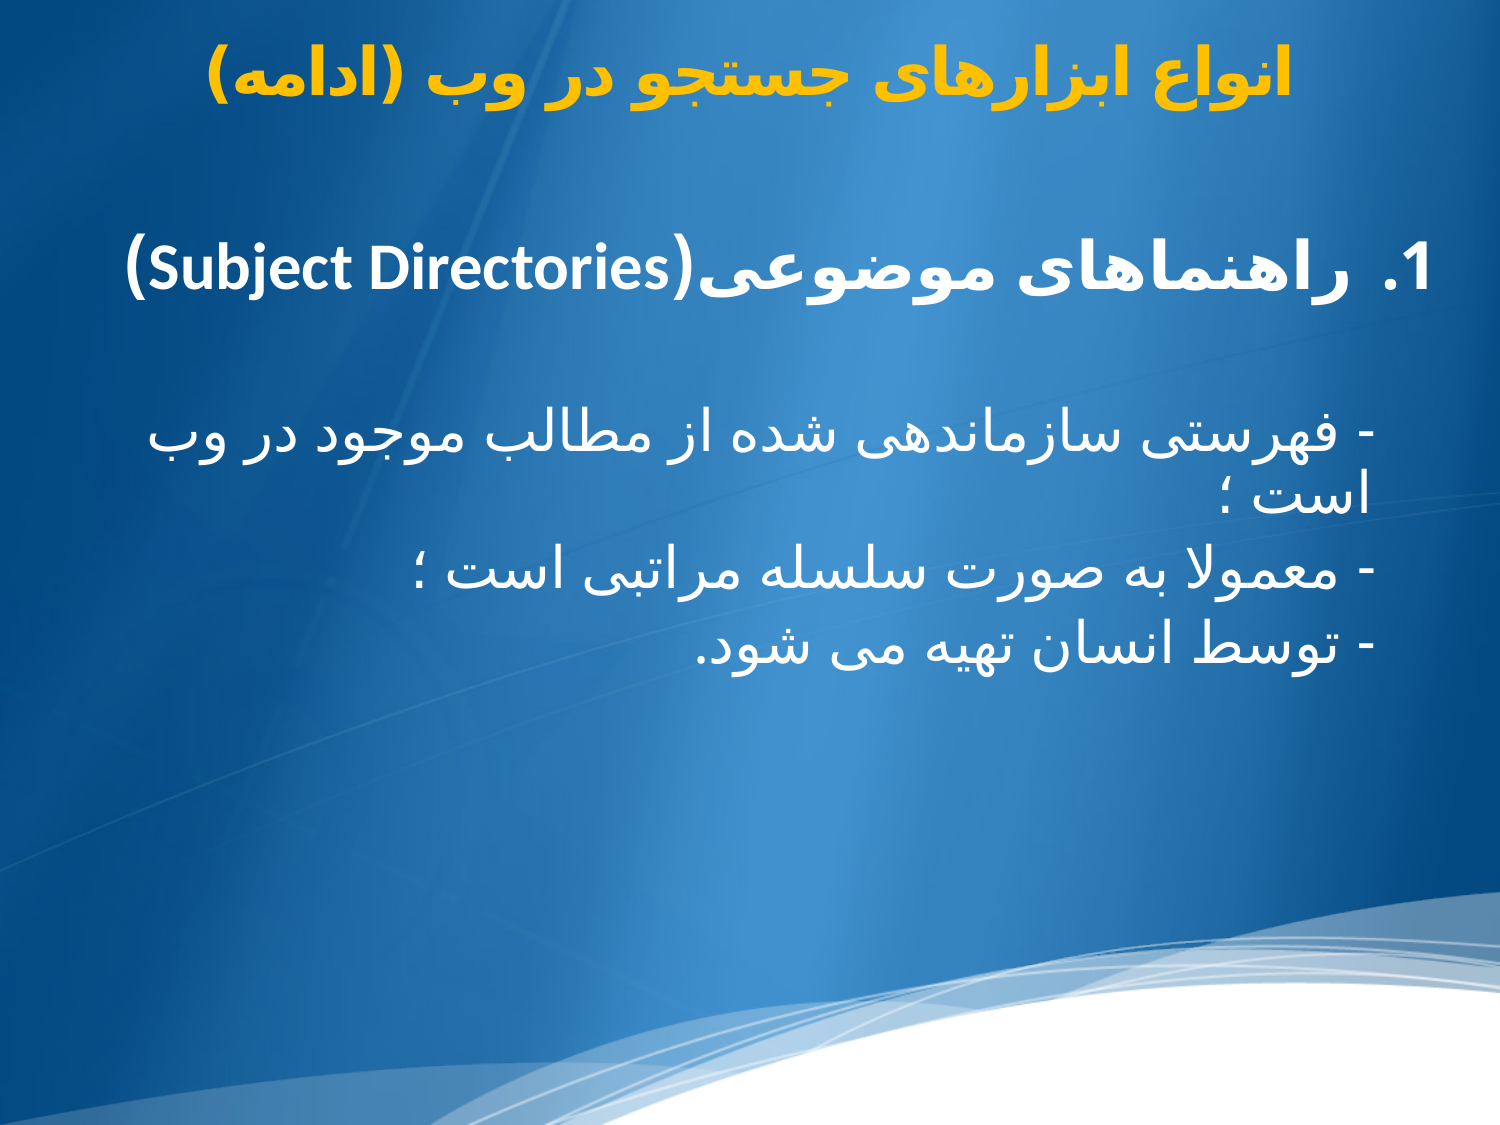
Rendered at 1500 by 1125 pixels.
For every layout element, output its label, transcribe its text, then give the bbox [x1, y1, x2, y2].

title انواع ابزارهای جستجو در وب (ادامه) [62, 37, 1438, 113]
list راهنماهای موضوعی(Subject Directories) - فهرستی سازماندهی شده از مطالب موجود در وب است ؛ - معمولا به صورت سلسله مراتبی است ؛ - توسط انسان تهیه می شود. [62, 231, 1438, 583]
picture [0, 0, 1500, 1125]
